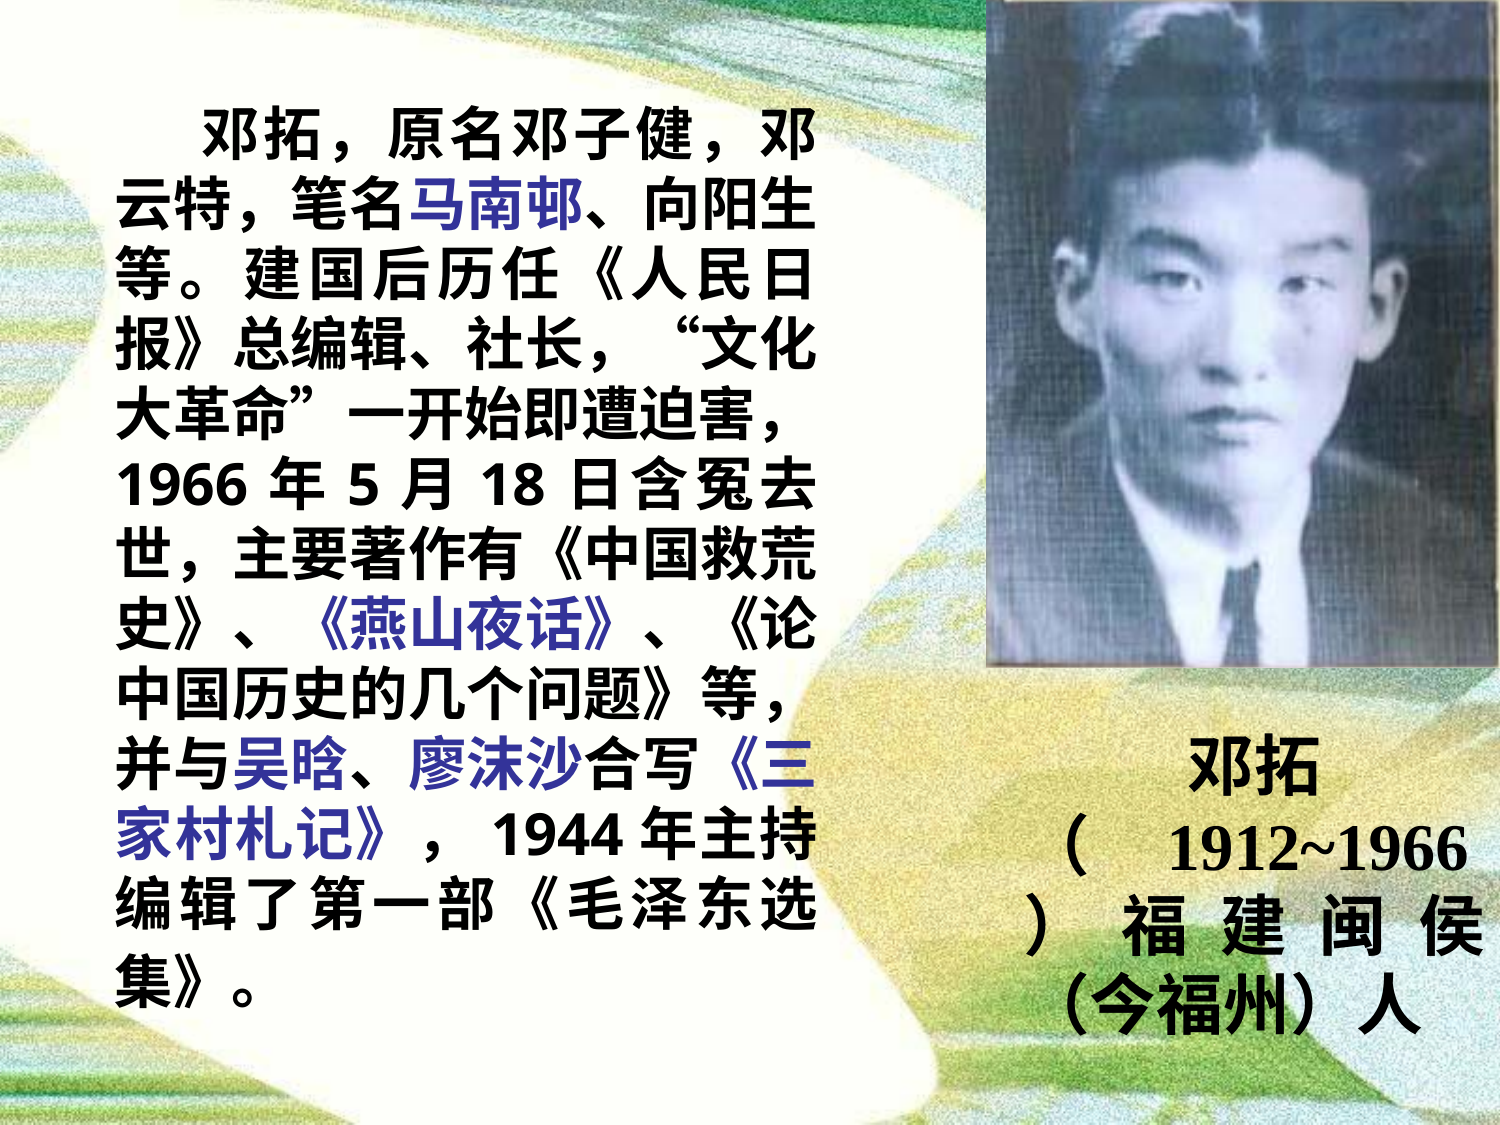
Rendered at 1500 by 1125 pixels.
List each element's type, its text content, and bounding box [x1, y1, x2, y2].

text_box 邓拓 （1912~1966）福建闽侯（今福州）人 [1008, 716, 1500, 1051]
text_box 邓拓，原名邓子健，邓云特，笔名马南邨、向阳生等。建国后历任《人民日报》总编辑、社长，“文化大革命”一开始即遭迫害，1966年5月18日含冤去世，主要著作有《中国救荒史》、《燕山夜话》、《论中国历史的几个问题》等，并与吴晗、廖沫沙合写《三家村札记》，1944年主持编辑了第一部《毛泽东选集》。 [100, 90, 833, 1025]
picture [0, 0, 1500, 1125]
